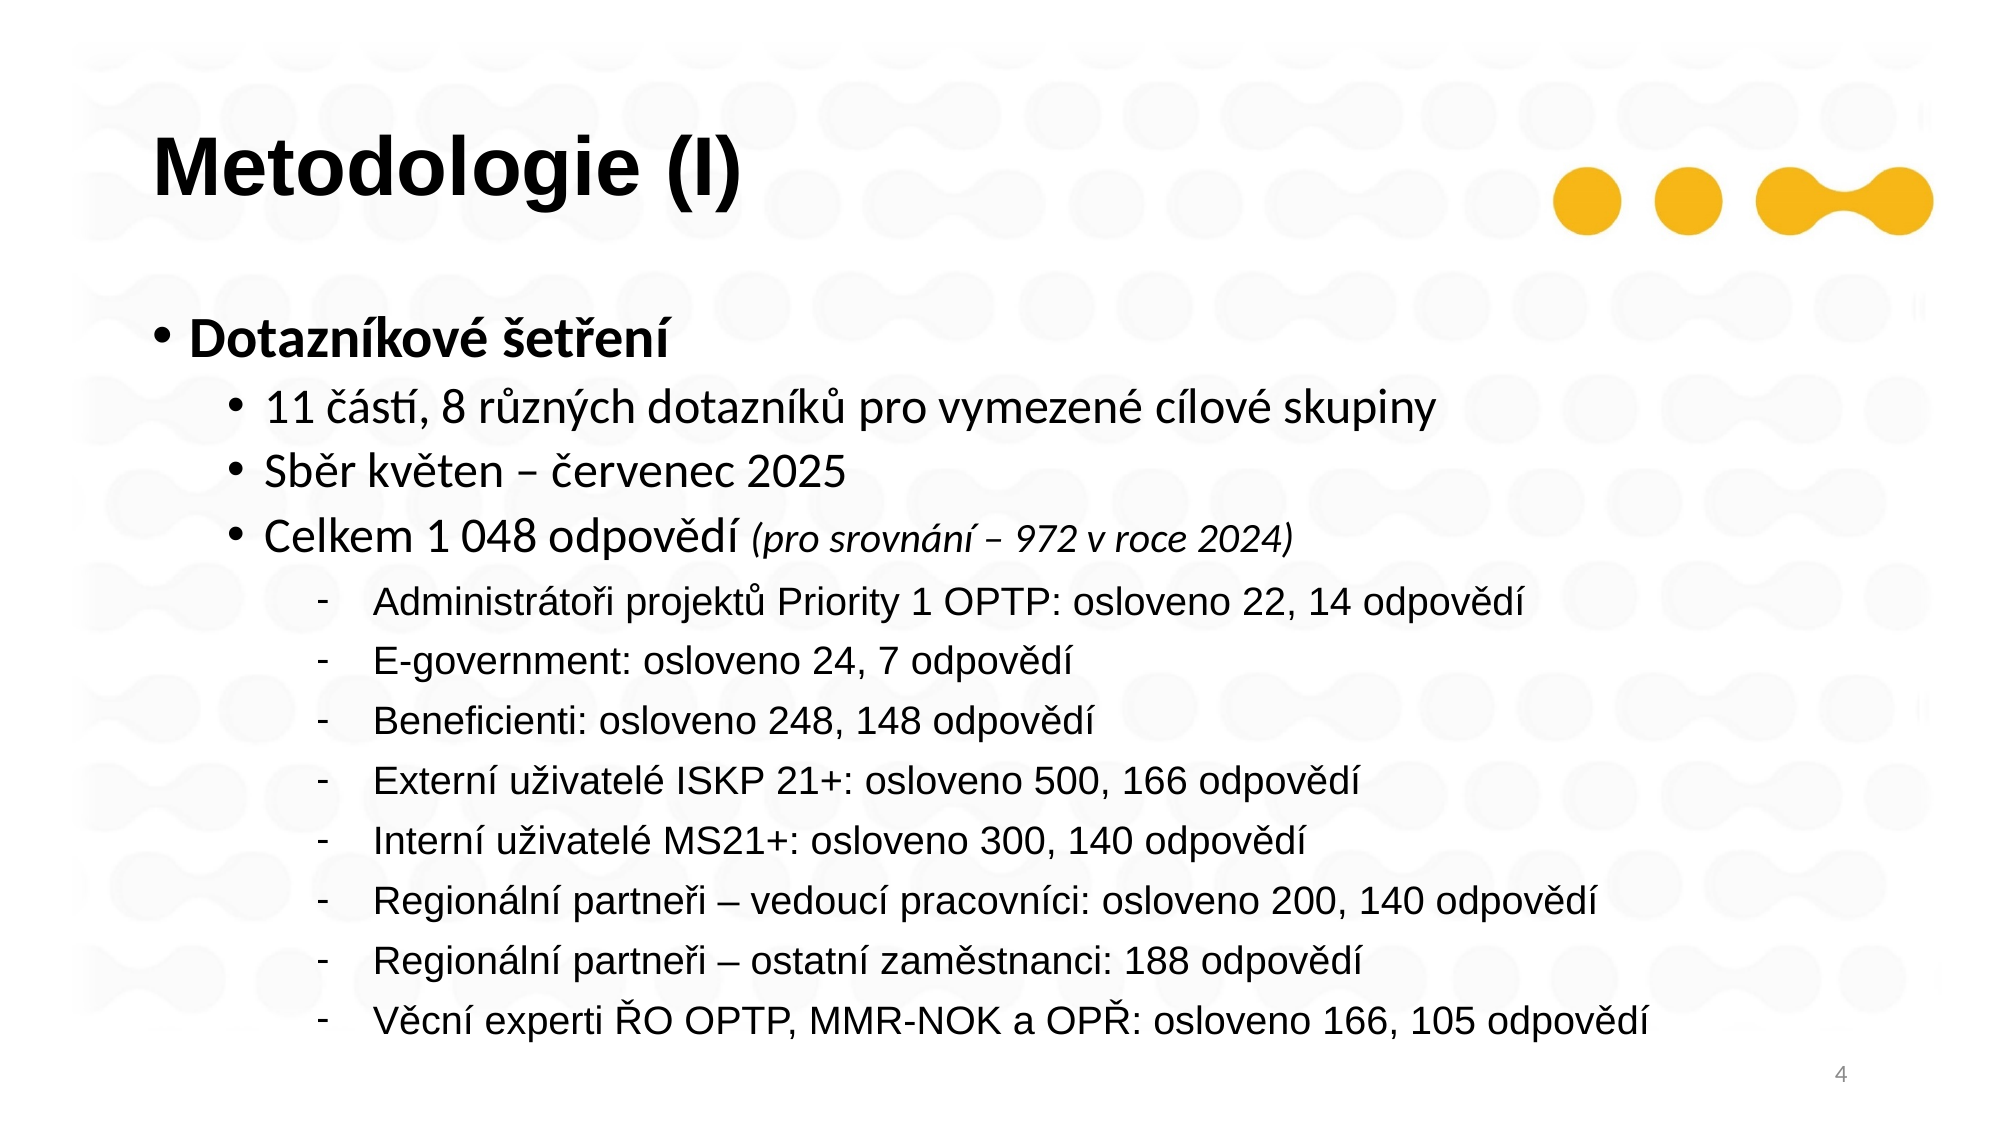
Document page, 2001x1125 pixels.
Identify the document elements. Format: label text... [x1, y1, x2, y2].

title Metodologie (I) [137, 59, 1863, 278]
picture [100, 70, 1943, 1004]
list Dotazníkové šetření 11 částí, 8 různých dotazníků pro vymezené cílové skupiny Sběr květen – červenec 2025 Celkem 1 048 odpovědí (pro srovnání – 972 v roce 2024) Administrátoři projektů Priority 1 OPTP: osloveno 22, 14 odpovědí E-government: osloveno 24, 7 odpovědí Beneficienti: osloveno 248, 148 odpovědí Externí uživatelé ISKP 21+: osloveno 500, 166 odpovědí Interní uživatelé MS21+: osloveno 300, 140 odpovědí Regionální partneři – vedoucí pracovníci: osloveno 200, 140 odpovědí Regionální partneři – ostatní zaměstnanci: 188 odpovědí Věcní experti ŘO OPTP, MMR-NOK a OPŘ: osloveno 166, 105 odpovědí [137, 299, 1863, 1066]
slide_number 4 [1412, 1042, 1863, 1103]
